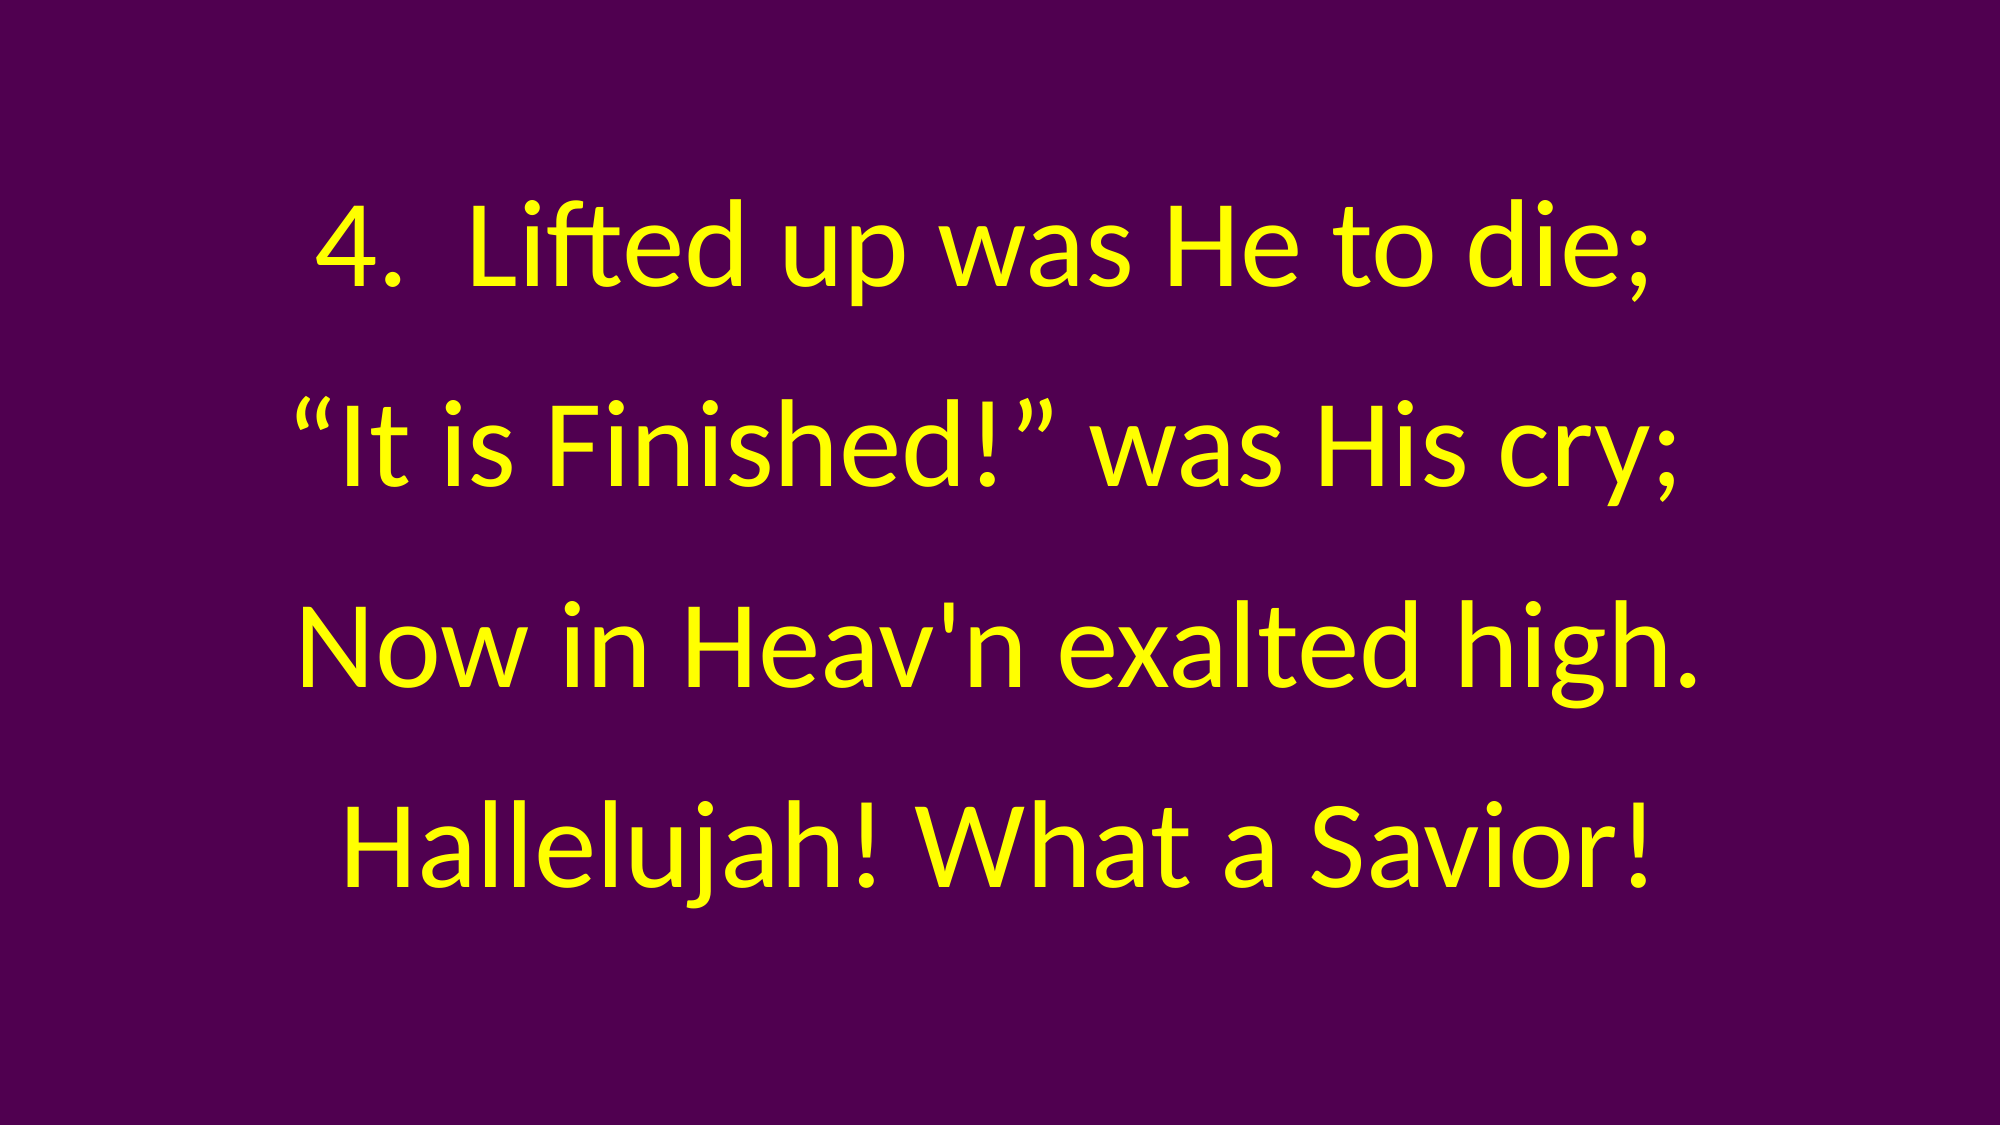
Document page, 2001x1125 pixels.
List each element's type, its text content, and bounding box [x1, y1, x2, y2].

text_box 4. Lifted up was He to die; “It is Finished!” was His cry; Now in Heav'n exalted high. Hallelujah! What a Savior! [0, 154, 2000, 920]
